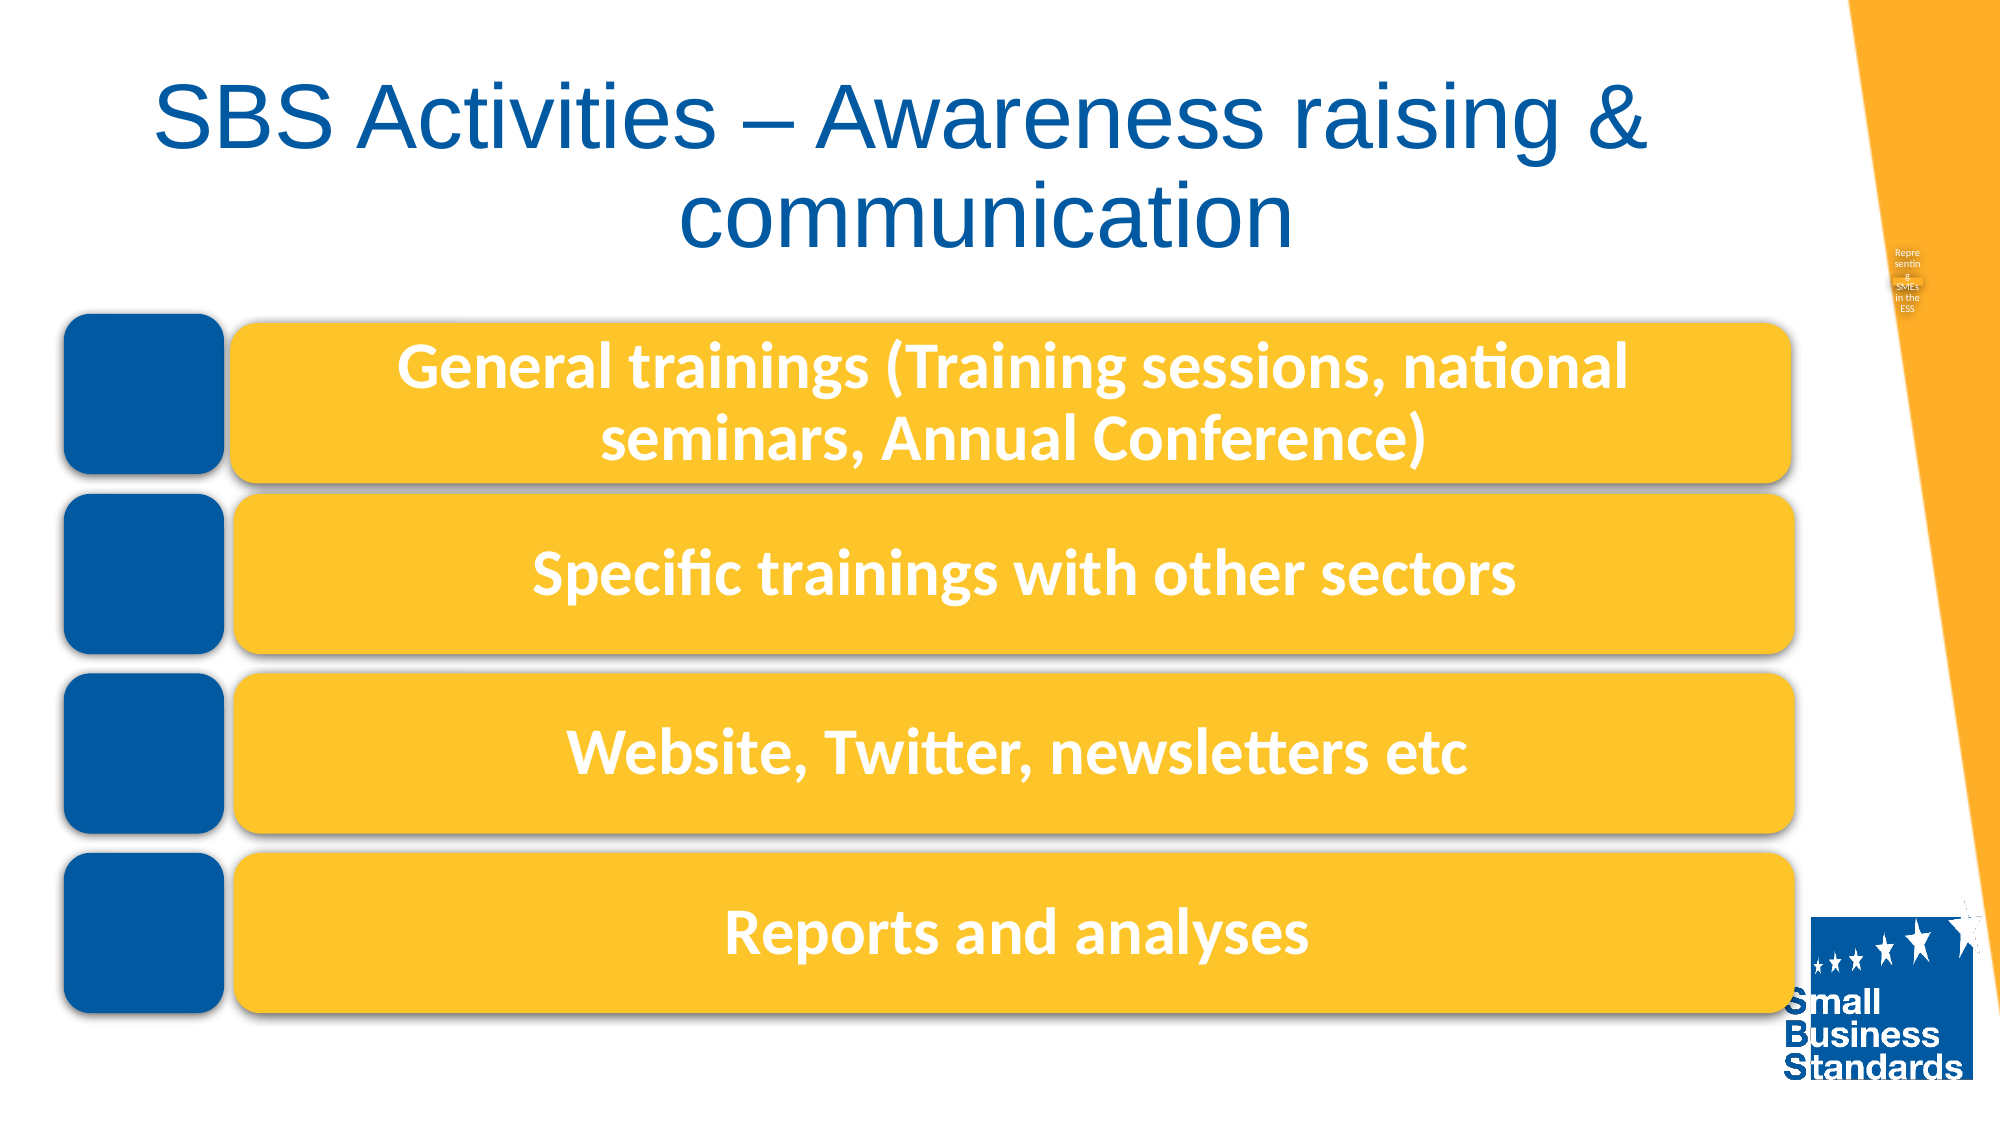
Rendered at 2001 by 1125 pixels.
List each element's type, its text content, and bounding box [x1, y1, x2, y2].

picture [1784, 0, 2000, 1082]
title SBS Activities – Awareness raising & communication [137, 59, 1845, 277]
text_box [0, 277, 1923, 1014]
